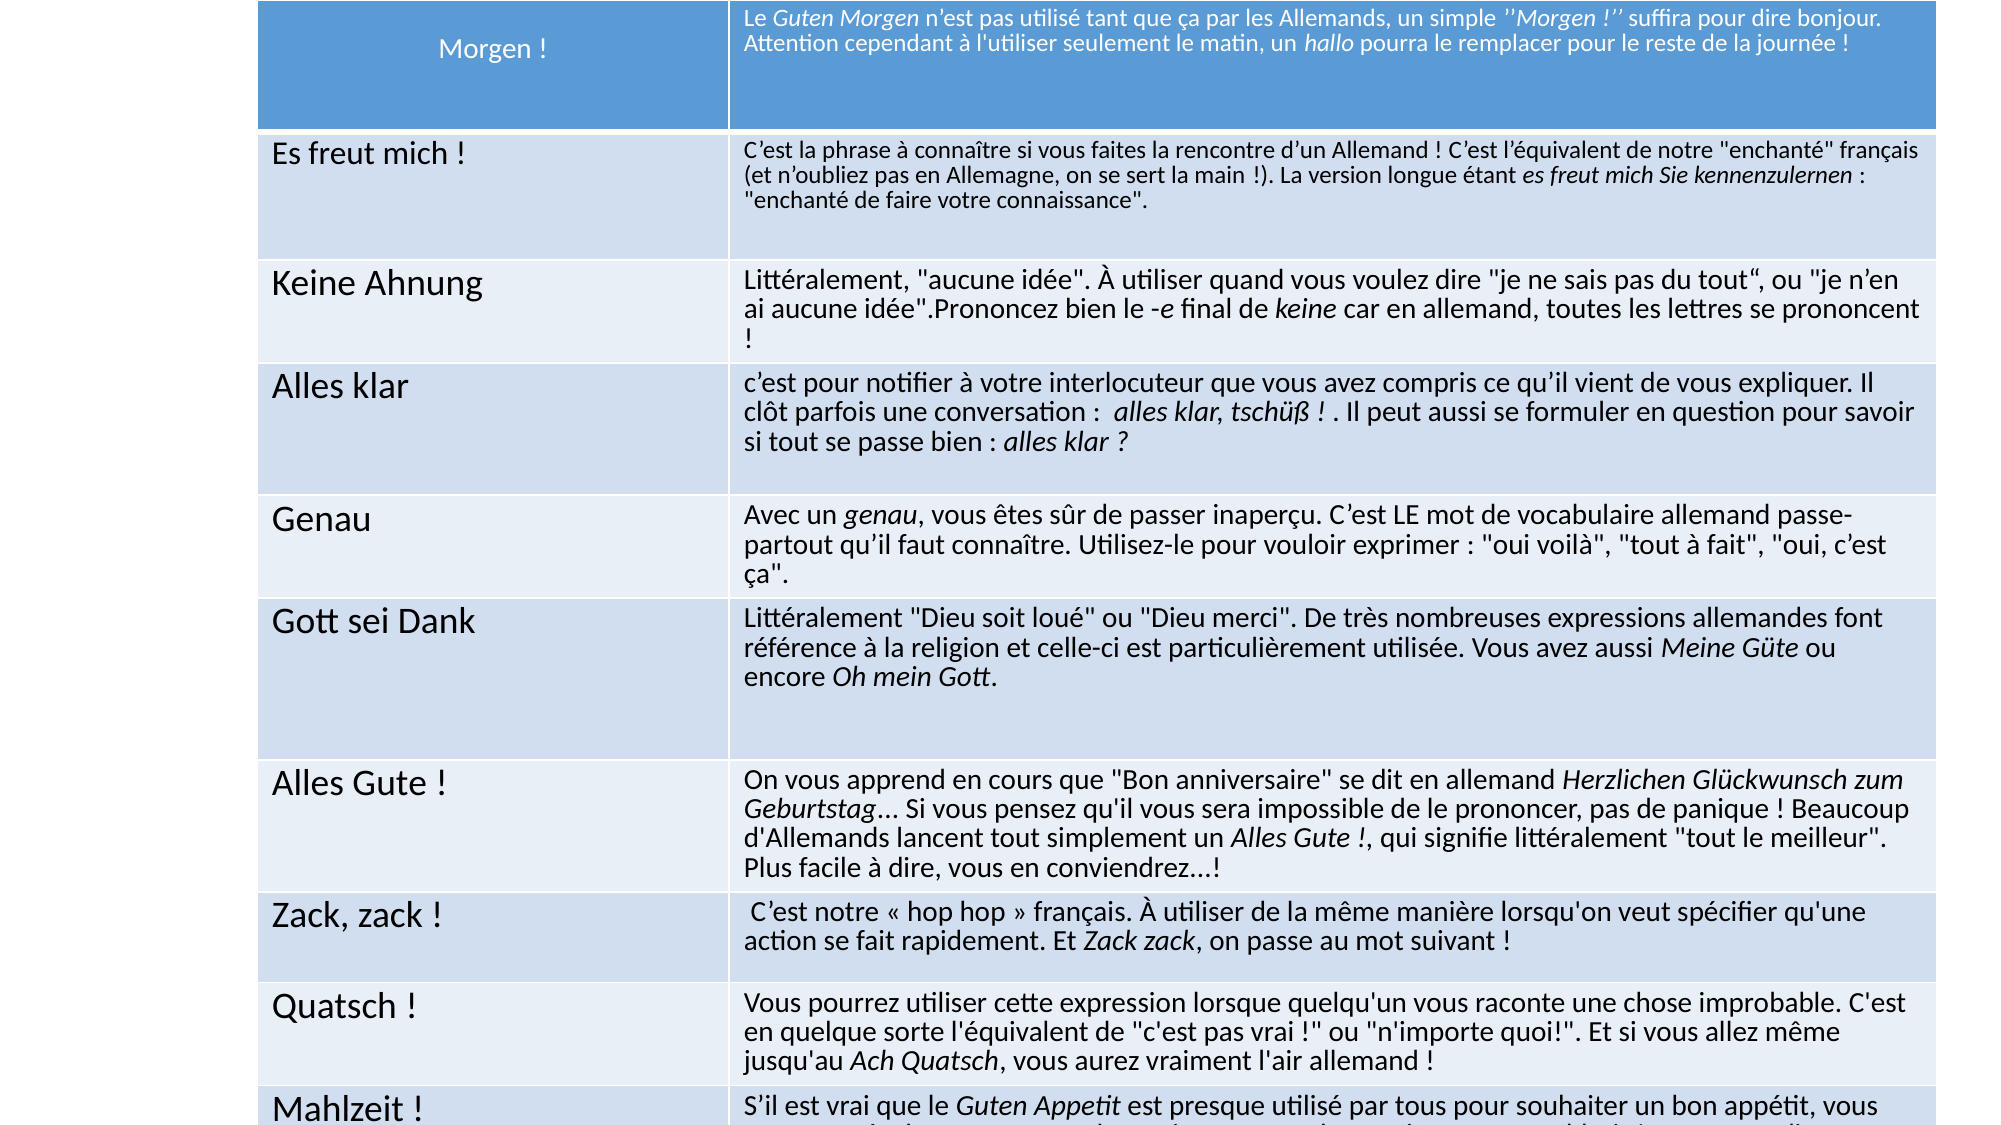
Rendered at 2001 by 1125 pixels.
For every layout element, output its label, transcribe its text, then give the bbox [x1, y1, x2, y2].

table_cell Avec un genau, vous êtes sûr de passer inaperçu. C’est LE mot de vocabulaire allemand passe-partout qu’il faut connaître. Utilisez-le pour vouloir exprimer : "oui voilà", "tout à fait", "oui, c’est ça". [730, 496, 1936, 597]
table_cell Gott sei Dank [258, 599, 728, 759]
table_cell Keine Ahnung [258, 261, 728, 362]
table_cell c’est pour notifier à votre interlocuteur que vous avez compris ce qu’il vient de vous expliquer. Il clôt parfois une conversation : alles klar, tschüß ! . Il peut aussi se formuler en question pour savoir si tout se passe bien : alles klar ? [730, 364, 1936, 494]
table_cell Alles klar [258, 364, 728, 494]
table_cell Littéralement, "aucune idée". À utiliser quand vous voulez dire "je ne sais pas du tout“, ou "je n’en ai aucune idée".Prononcez bien le -e final de keine car en allemand, toutes les lettres se prononcent ! [730, 261, 1936, 362]
table_cell C’est notre « hop hop » français. À utiliser de la même manière lorsqu'on veut spécifier qu'une action se fait rapidement. Et Zack zack, on passe au mot suivant ! [730, 893, 1936, 982]
table_cell Vous pourrez utiliser cette expression lorsque quelqu'un vous raconte une chose improbable. C'est en quelque sorte l'équivalent de "c'est pas vrai !" ou "n'importe quoi!". Et si vous allez même jusqu'au Ach Quatsch, vous aurez vraiment l'air allemand ! [730, 983, 1936, 1085]
table_cell Mahlzeit ! [258, 1086, 728, 1125]
table_cell Es freut mich ! [258, 135, 728, 259]
table_cell On vous apprend en cours que "Bon anniversaire" se dit en allemand Herzlichen Glückwunsch zum Geburtstag... Si vous pensez qu'il vous sera impossible de le prononcer, pas de panique ! Beaucoup d'Allemands lancent tout simplement un Alles Gute !, qui signifie littéralement "tout le meilleur". Plus facile à dire, vous en conviendrez...! [730, 761, 1936, 891]
table_cell Zack, zack ! [258, 893, 728, 982]
table_cell Genau [258, 496, 728, 597]
table_cell Alles Gute ! [258, 761, 728, 891]
table_header Morgen ! [258, 1, 728, 129]
table_cell Littéralement "Dieu soit loué" ou "Dieu merci". De très nombreuses expressions allemandes font référence à la religion et celle-ci est particulièrement utilisée. Vous avez aussi Meine Güte ou encore Oh mein Gott. [730, 599, 1936, 759]
table_cell C’est la phrase à connaître si vous faites la rencontre d’un Allemand ! C’est l’équivalent de notre "enchanté" français (et n’oubliez pas en Allemagne, on se sert la main !). La version longue étant es freut mich Sie kennenzulernen : "enchanté de faire votre connaissance". [730, 135, 1936, 259]
table_cell S’il est vrai que le Guten Appetit est presque utilisé par tous pour souhaiter un bon appétit, vous trouverez également souvent la version un peu plus rustique avec Mahlzeit ! Notez que die Mahlzeit signifie aussi le repas. [730, 1086, 1936, 1125]
table_header Le Guten Morgen n’est pas utilisé tant que ça par les Allemands, un simple ’’Morgen !’’ suffira pour dire bonjour. Attention cependant à l'utiliser seulement le matin, un hallo pourra le remplacer pour le reste de la journée ! [730, 1, 1936, 129]
table_cell Quatsch ! [258, 983, 728, 1085]
